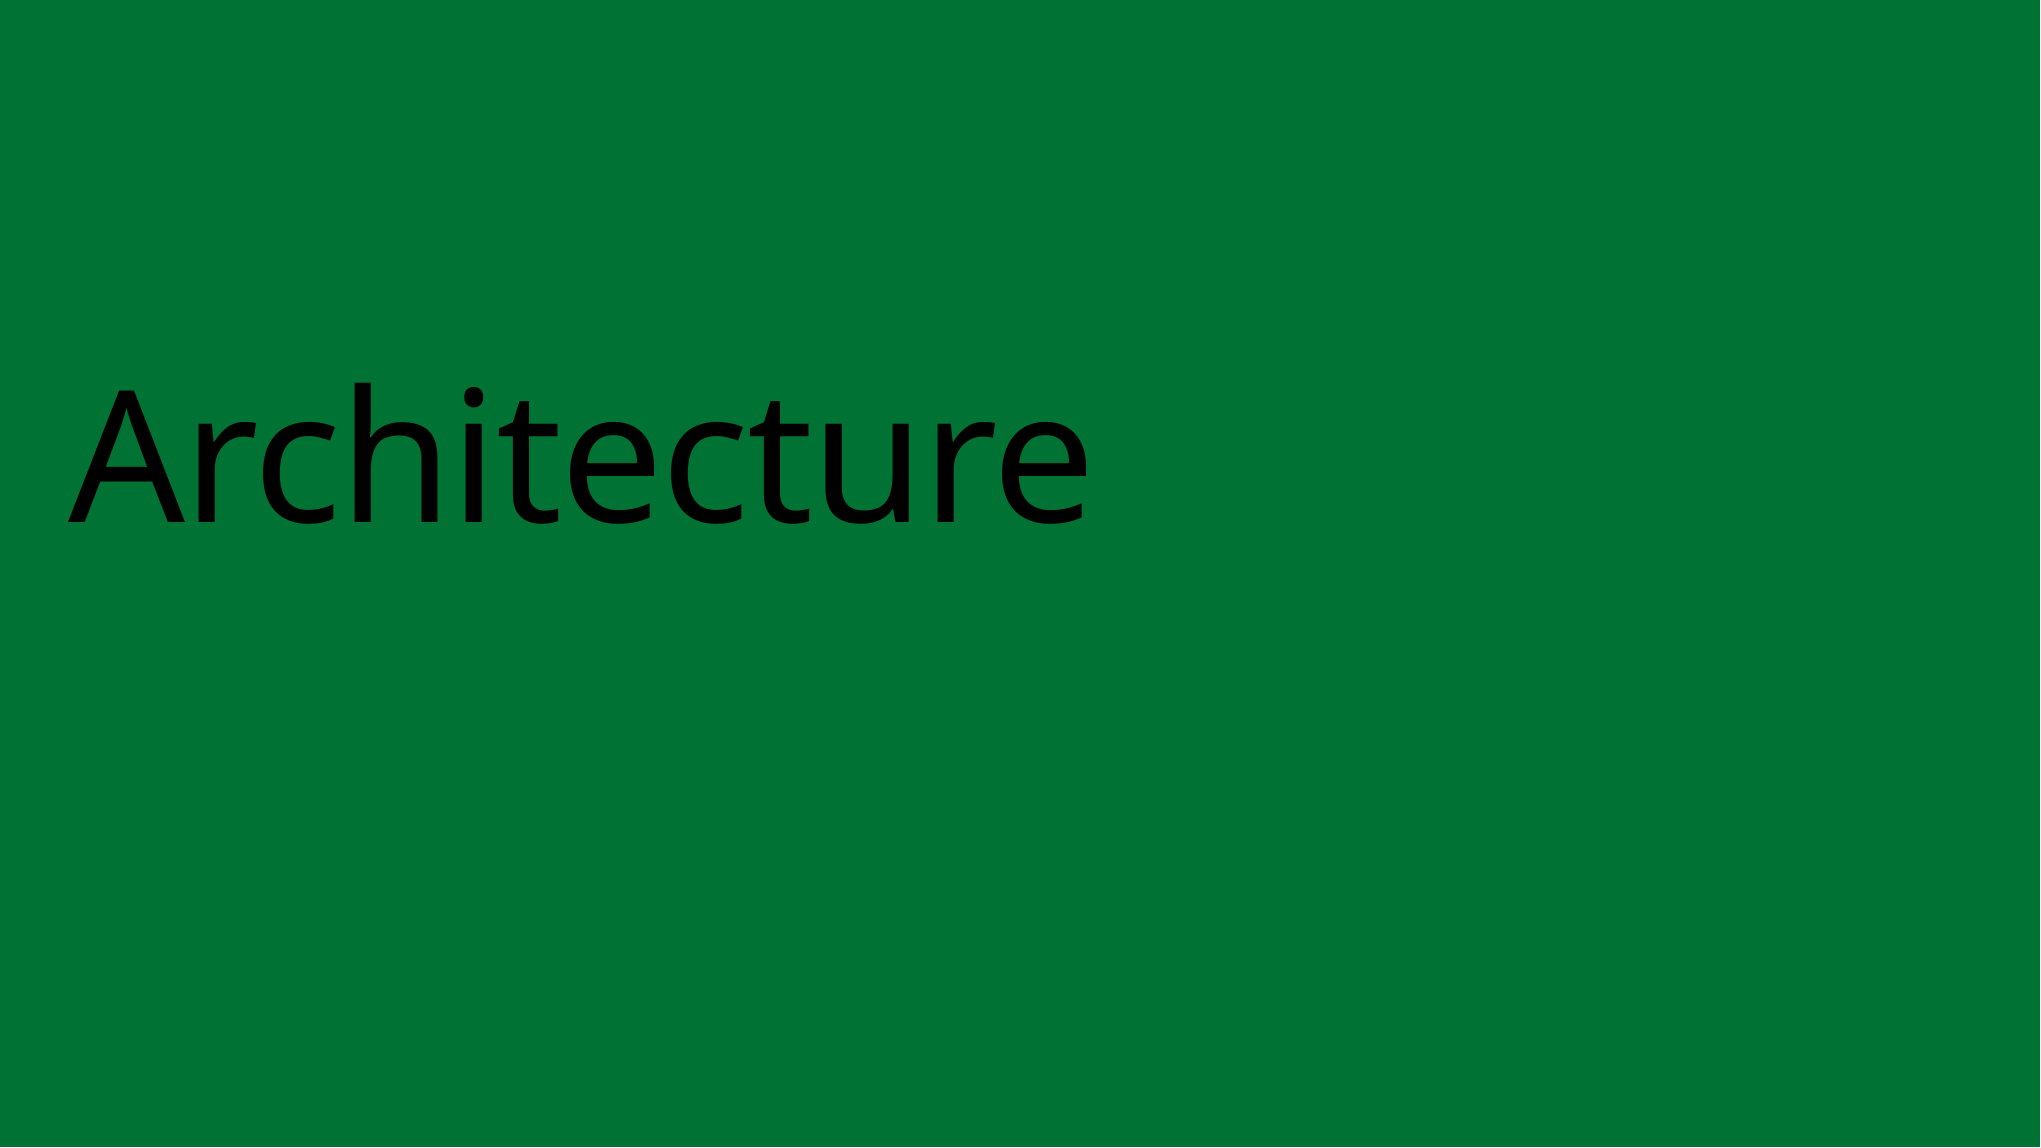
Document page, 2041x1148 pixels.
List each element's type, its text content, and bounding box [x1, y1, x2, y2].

title Architecture [45, 348, 1996, 650]
